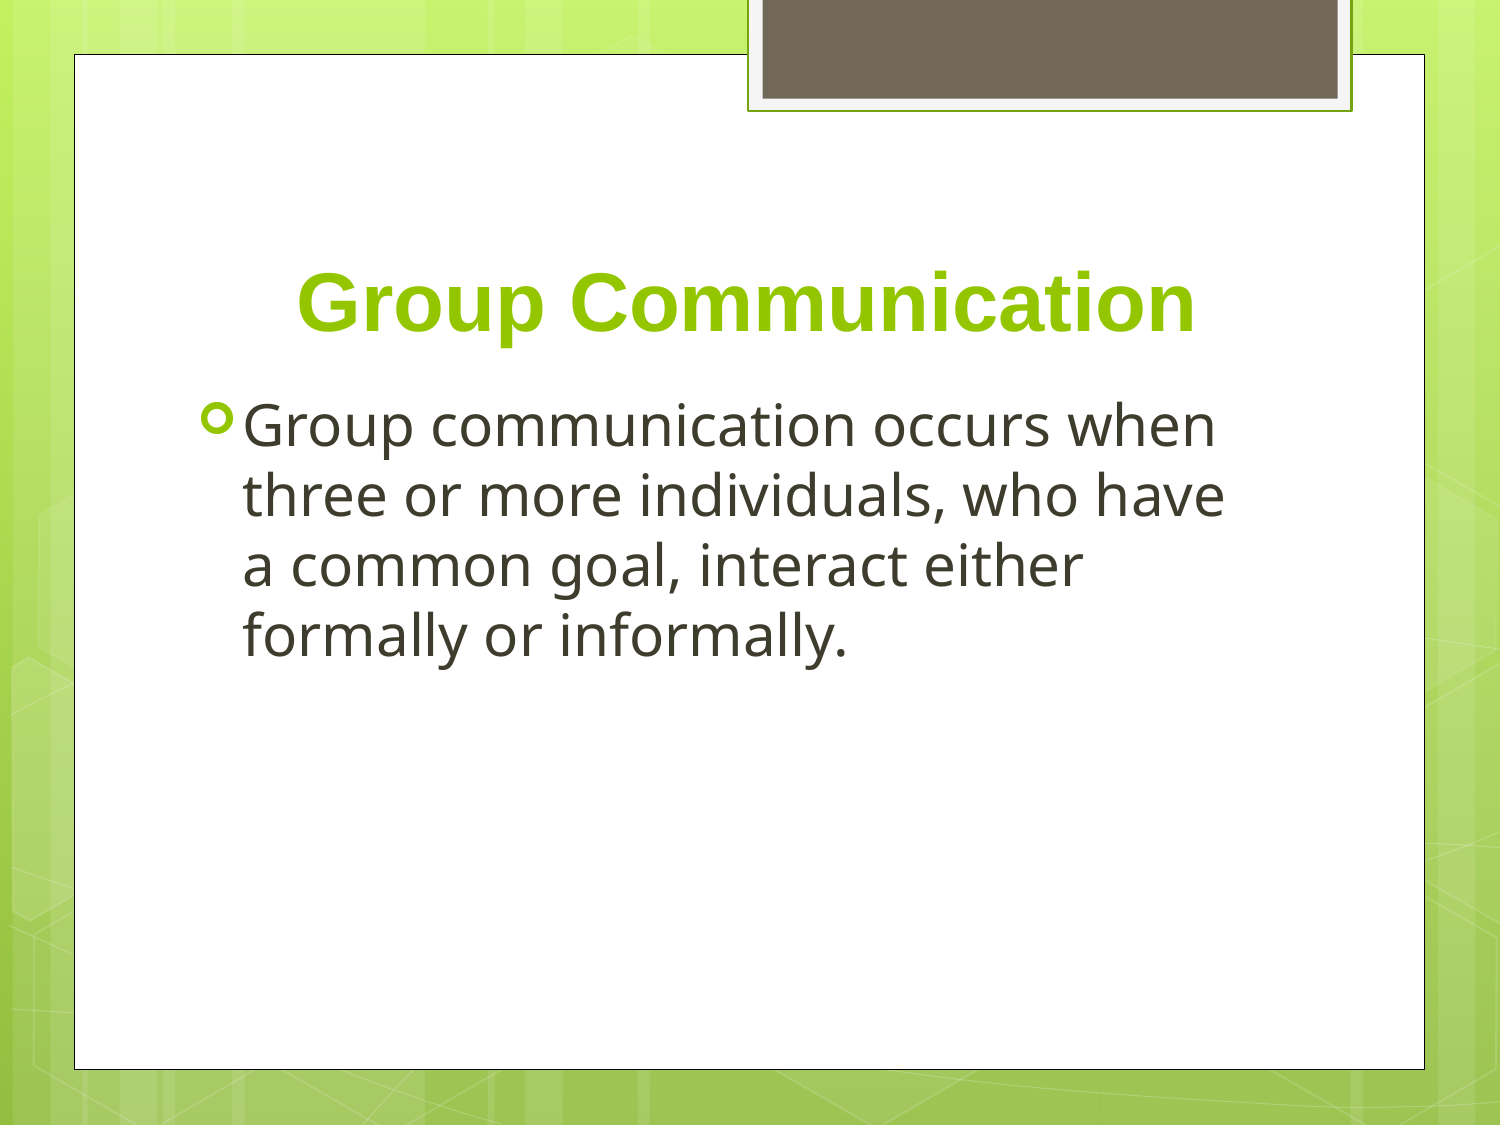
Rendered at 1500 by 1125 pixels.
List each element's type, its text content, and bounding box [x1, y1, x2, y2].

list Group communication occurs when three or more individuals, who have a common goal, interact either formally or informally. [171, 381, 1283, 957]
title Group Communication [171, 168, 1324, 357]
